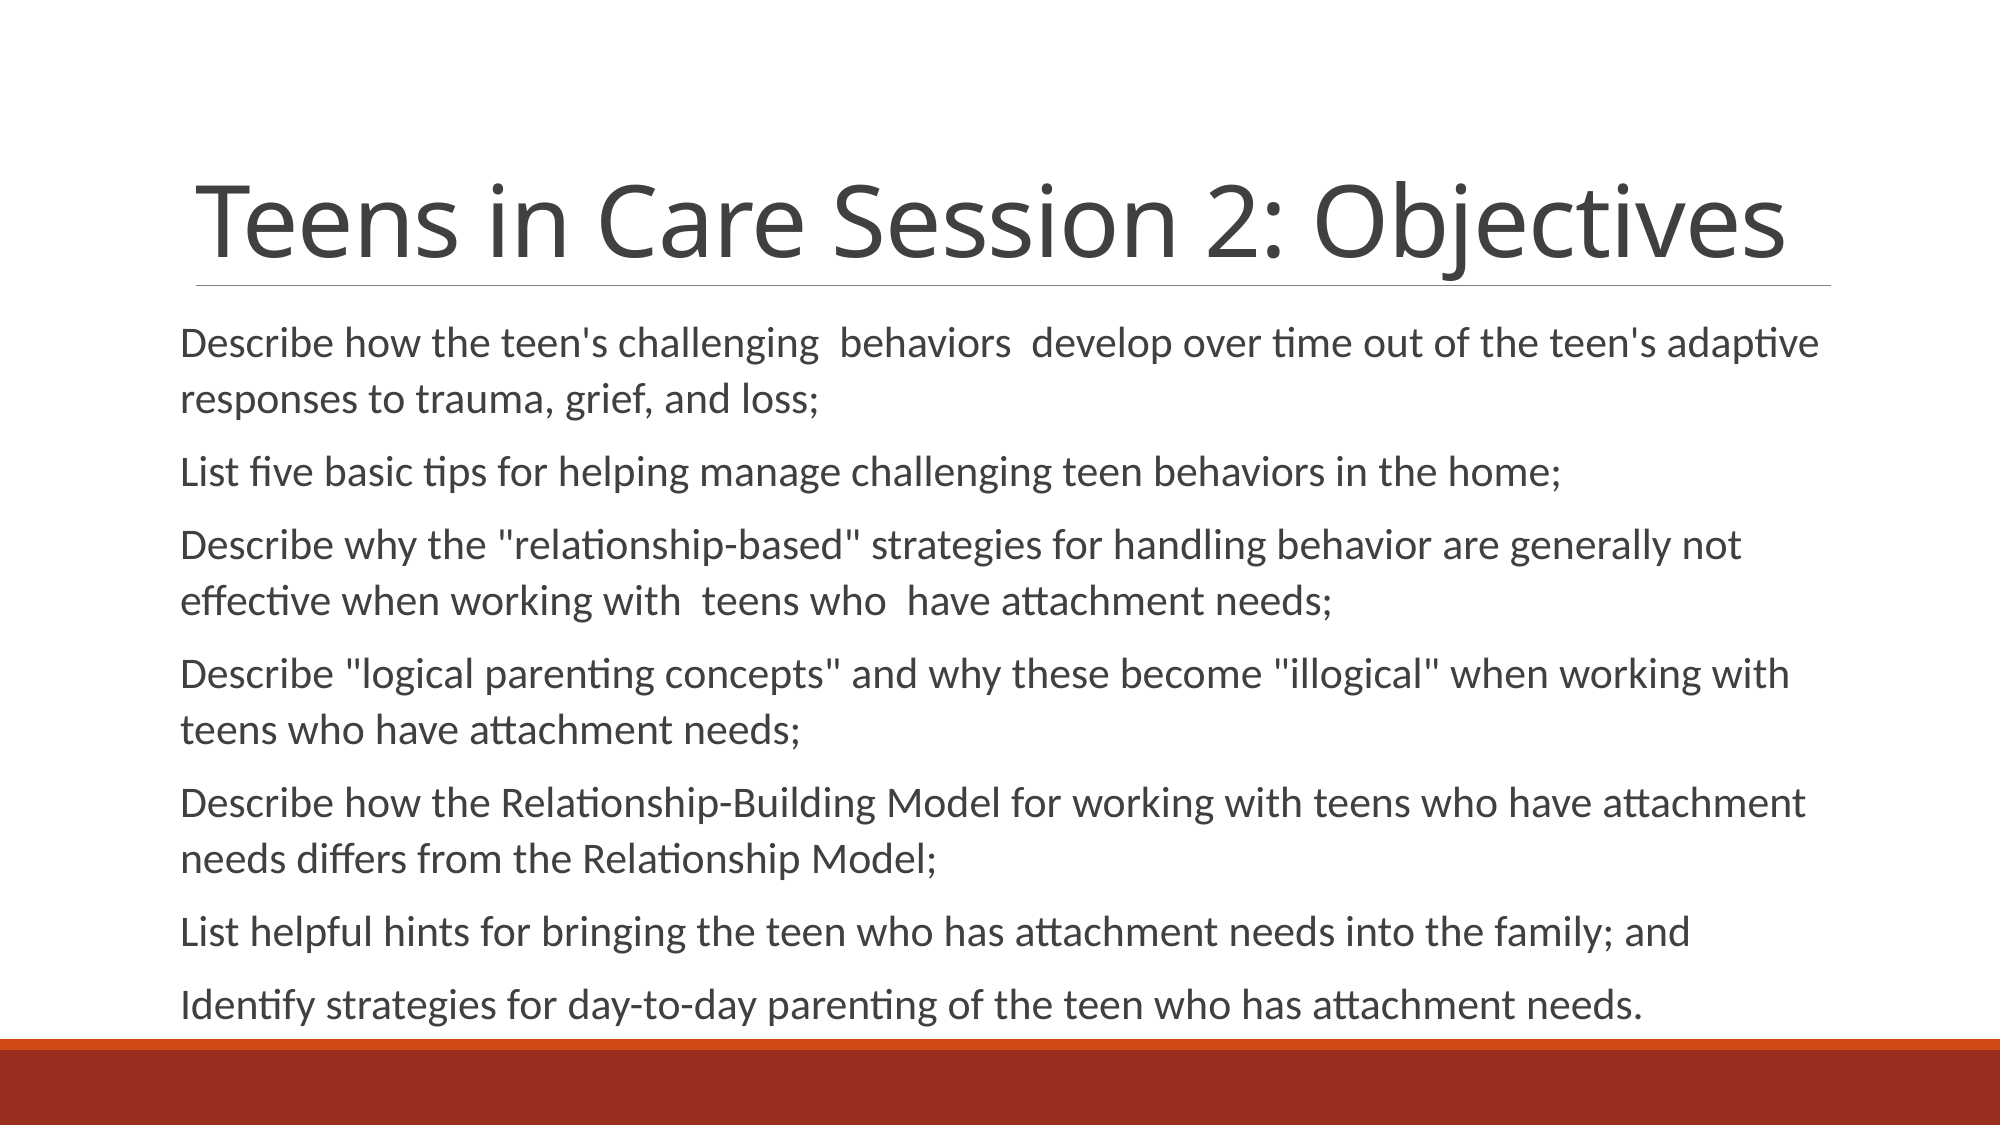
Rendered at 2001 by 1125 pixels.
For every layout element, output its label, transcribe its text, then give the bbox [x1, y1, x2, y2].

list Describe how the teen's challenging behaviors develop over time out of the teen's adaptive responses to trauma, grief, and loss; List five basic tips for helping manage challenging teen behaviors in the home; Describe why the "relationship-based" strategies for handling behavior are generally not effective when working with teens who have attachment needs; Describe "logical parenting concepts" and why these become "illogical" when working with teens who have attachment needs; Describe how the Relationship-Building Model for working with teens who have attachment needs differs from the Relationship Model; List helpful hints for bringing the teen who has attachment needs into the family; and Identify strategies for day-to-day parenting of the teen who has attachment needs. [180, 302, 1830, 1078]
title Teens in Care Session 2: Objectives [180, 47, 1830, 285]
